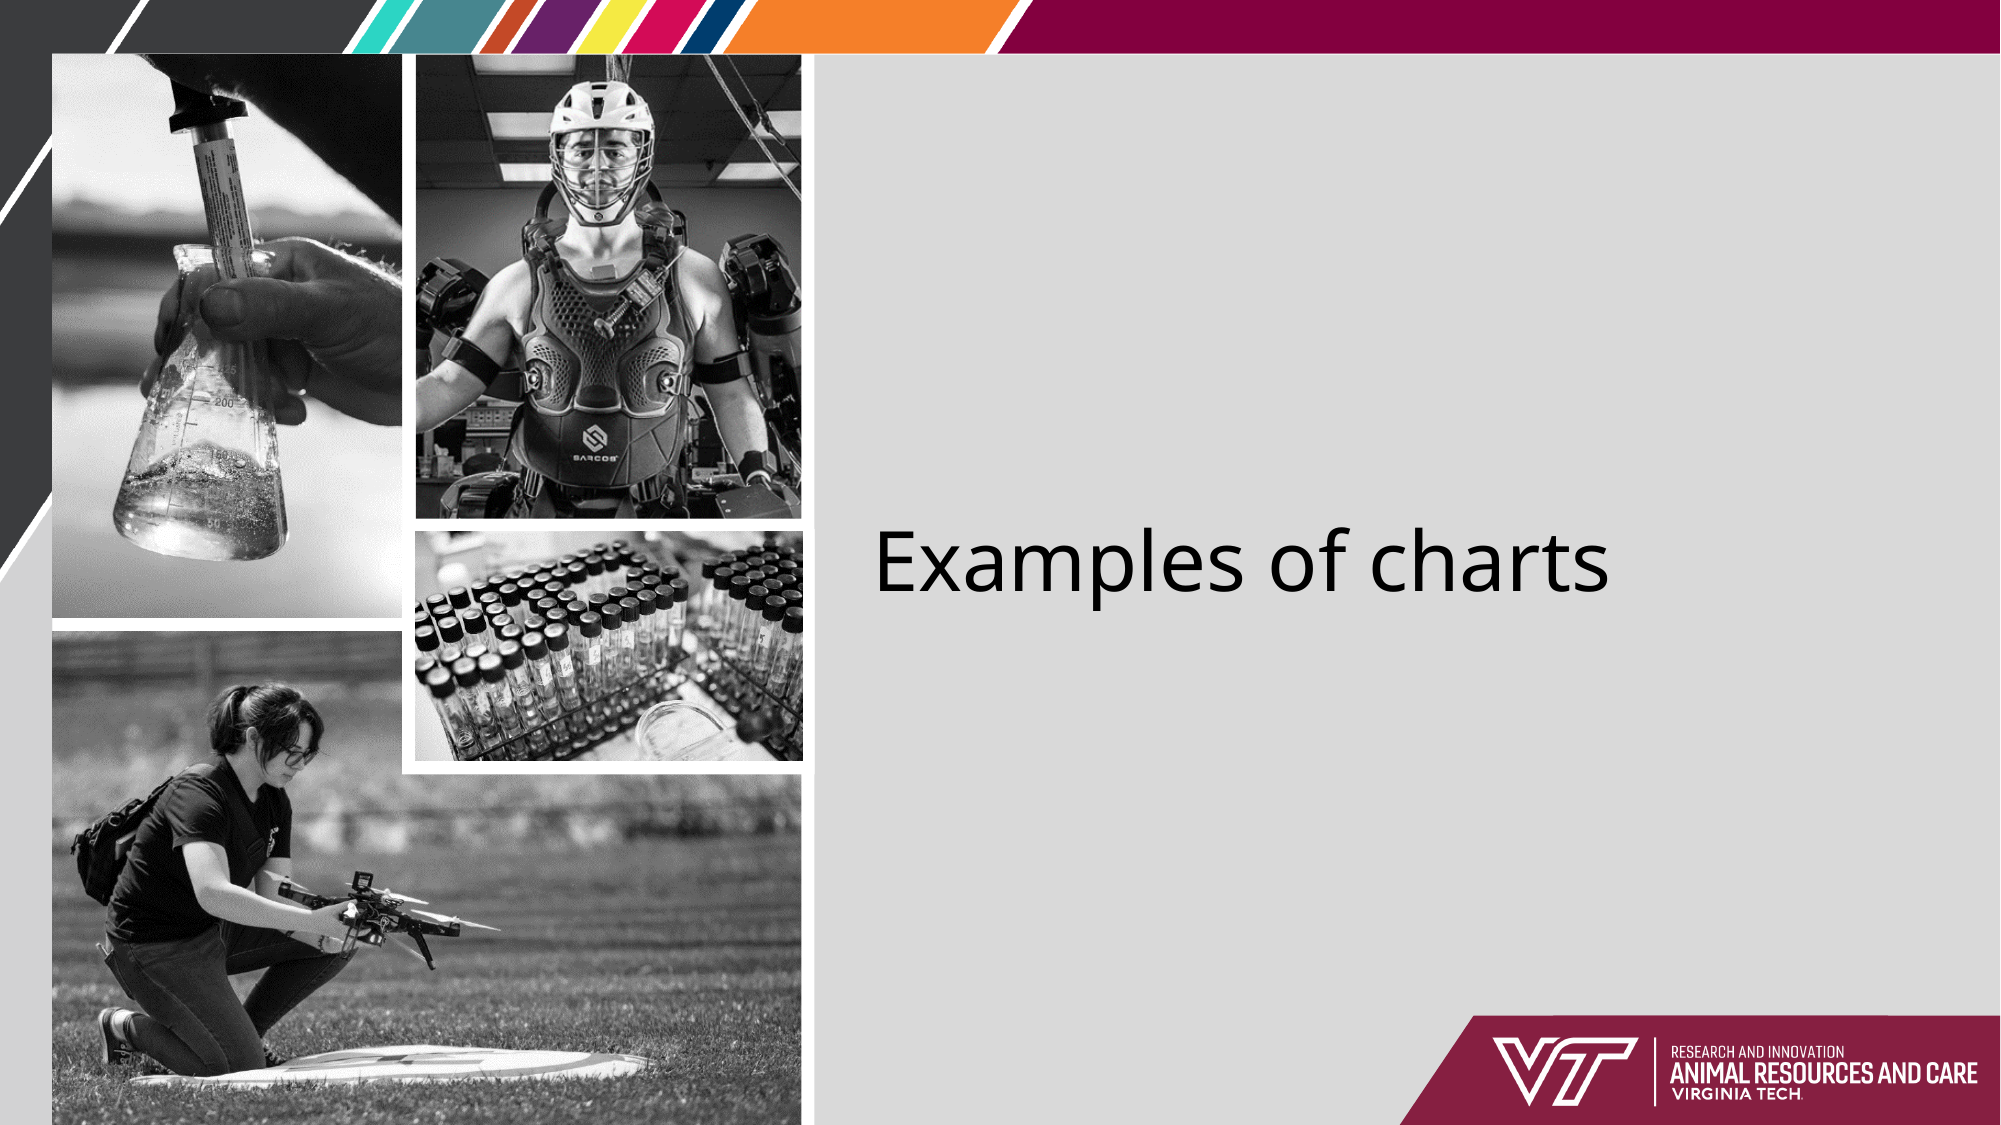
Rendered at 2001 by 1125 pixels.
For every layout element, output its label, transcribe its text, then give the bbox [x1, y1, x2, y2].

picture [415, 531, 803, 761]
picture [1492, 1026, 1978, 1110]
title Examples of charts [872, 66, 1902, 610]
picture [0, 0, 2000, 1125]
